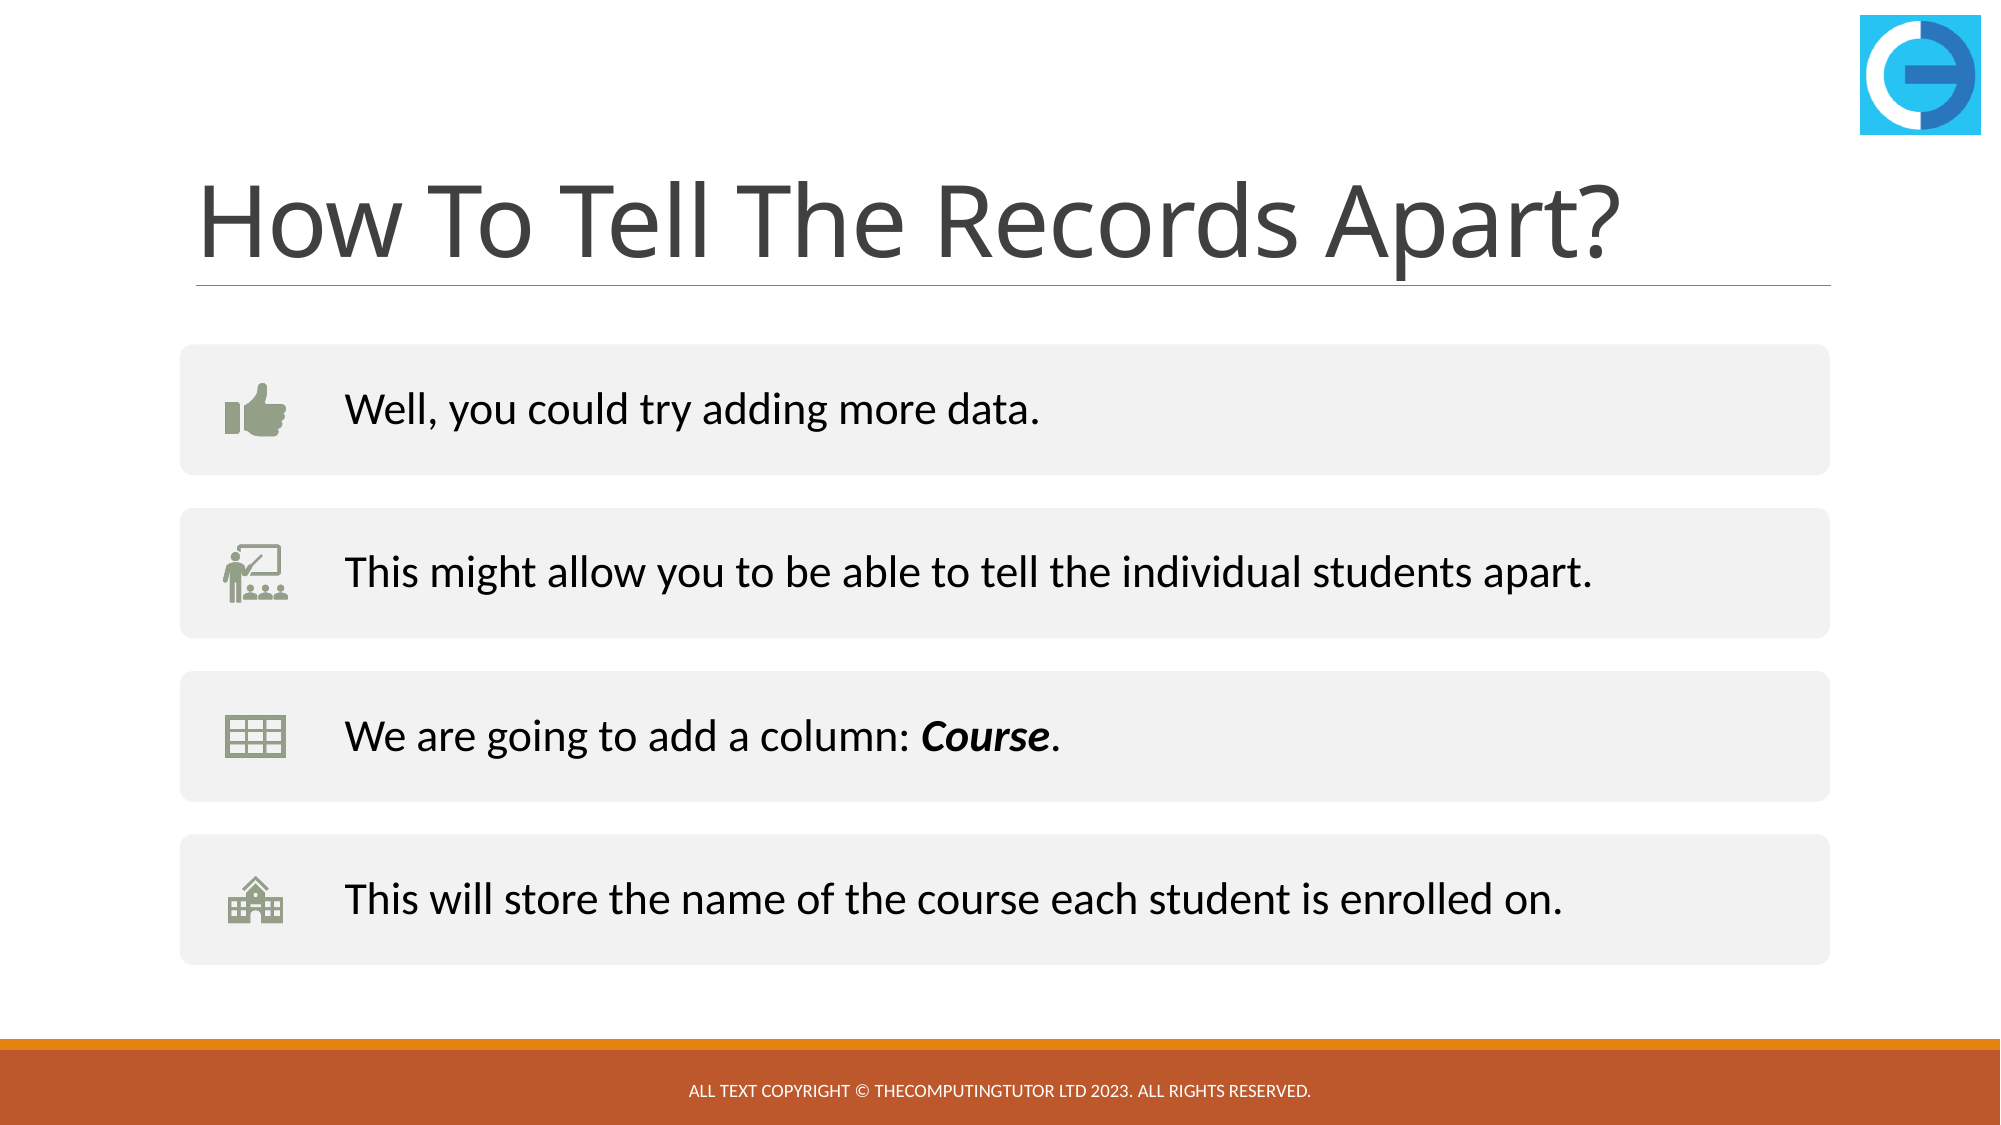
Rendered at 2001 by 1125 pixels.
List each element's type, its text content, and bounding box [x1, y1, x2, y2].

footer All text copyright © TheComputingTutor Ltd 2023. All rights Reserved. [604, 1059, 1396, 1120]
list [179, 343, 1831, 966]
title How To Tell The Records Apart? [180, 47, 1830, 285]
picture [1860, 15, 1981, 135]
